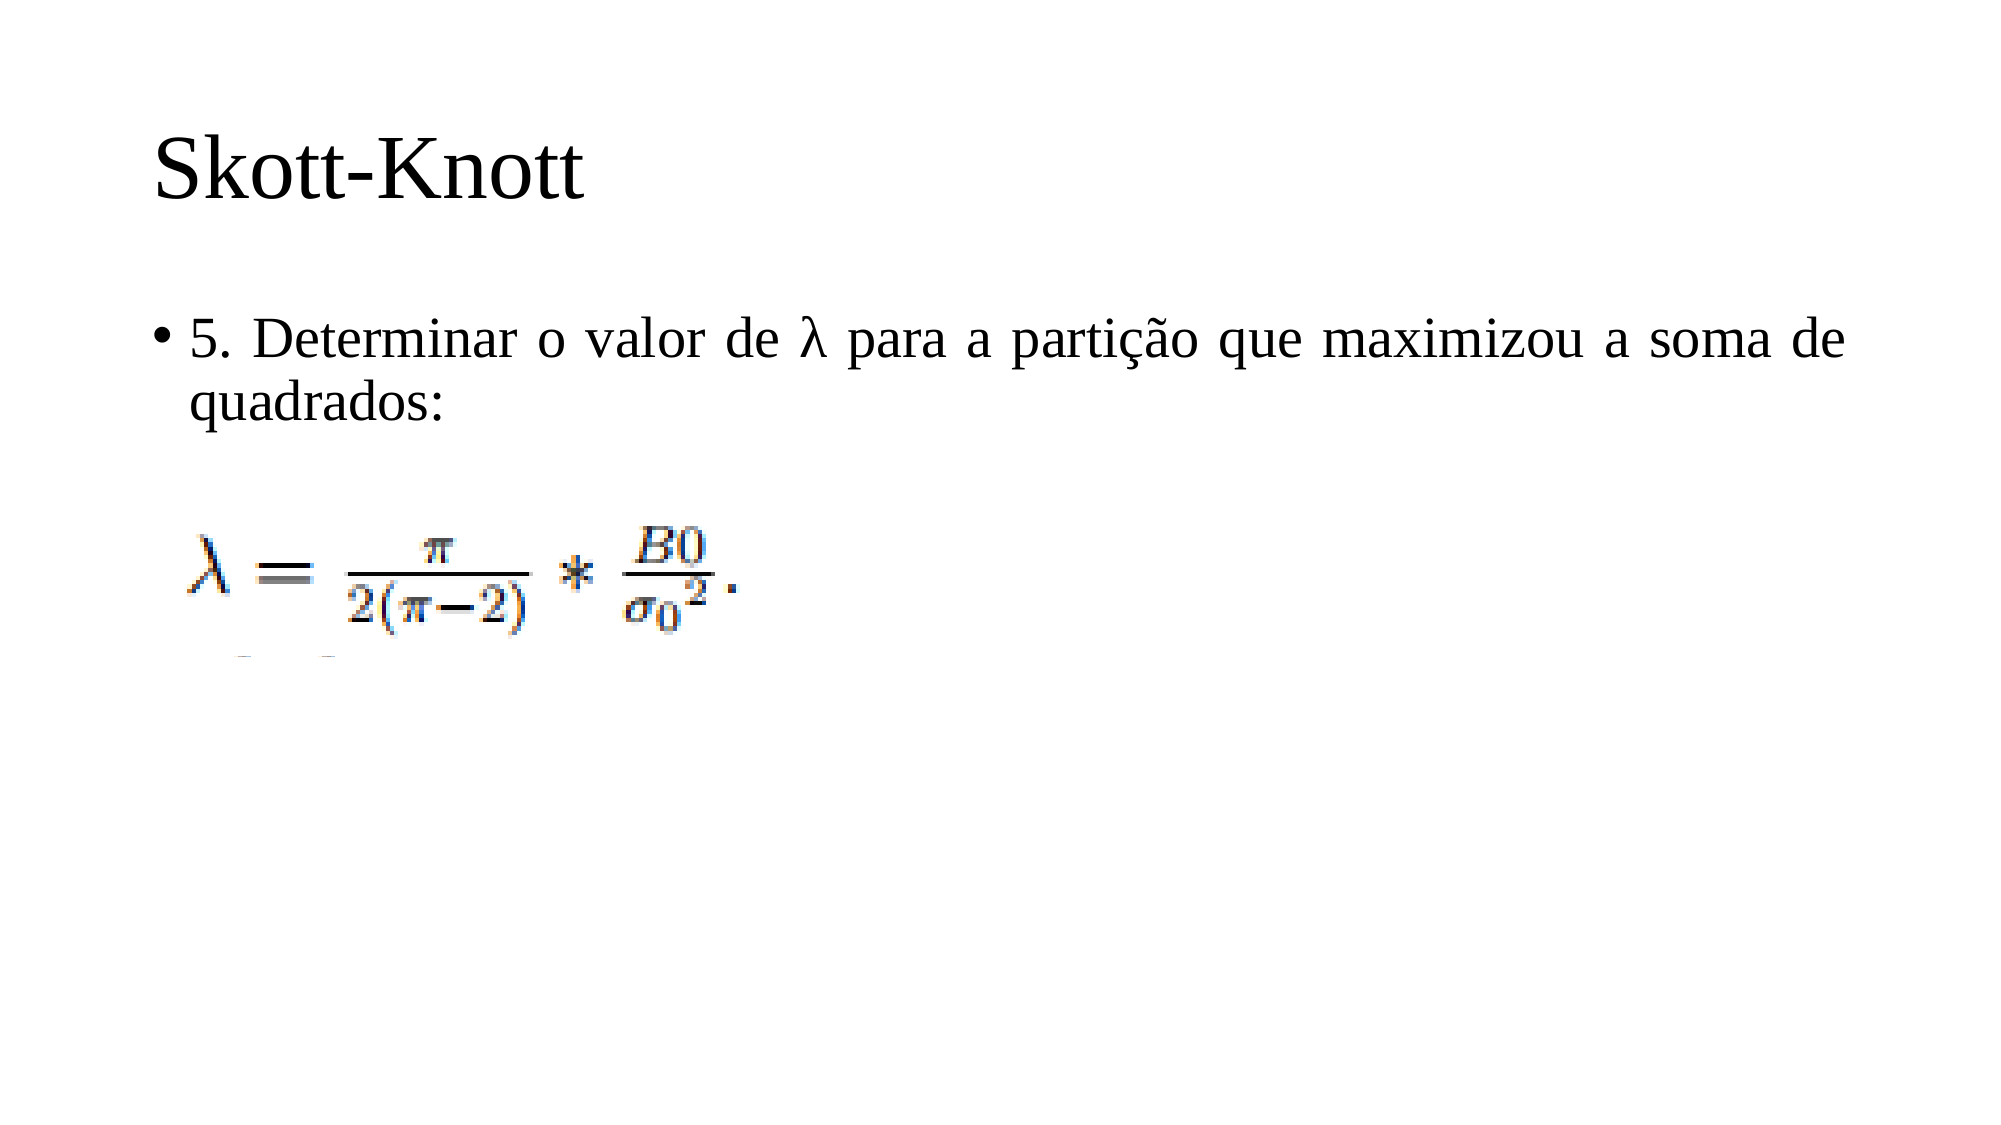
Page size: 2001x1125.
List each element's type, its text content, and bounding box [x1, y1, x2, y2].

picture [137, 499, 781, 657]
list 5. Determinar o valor de λ para a partição que maximizou a soma de quadrados: [137, 299, 1863, 1014]
title Skott-Knott [137, 59, 1863, 278]
